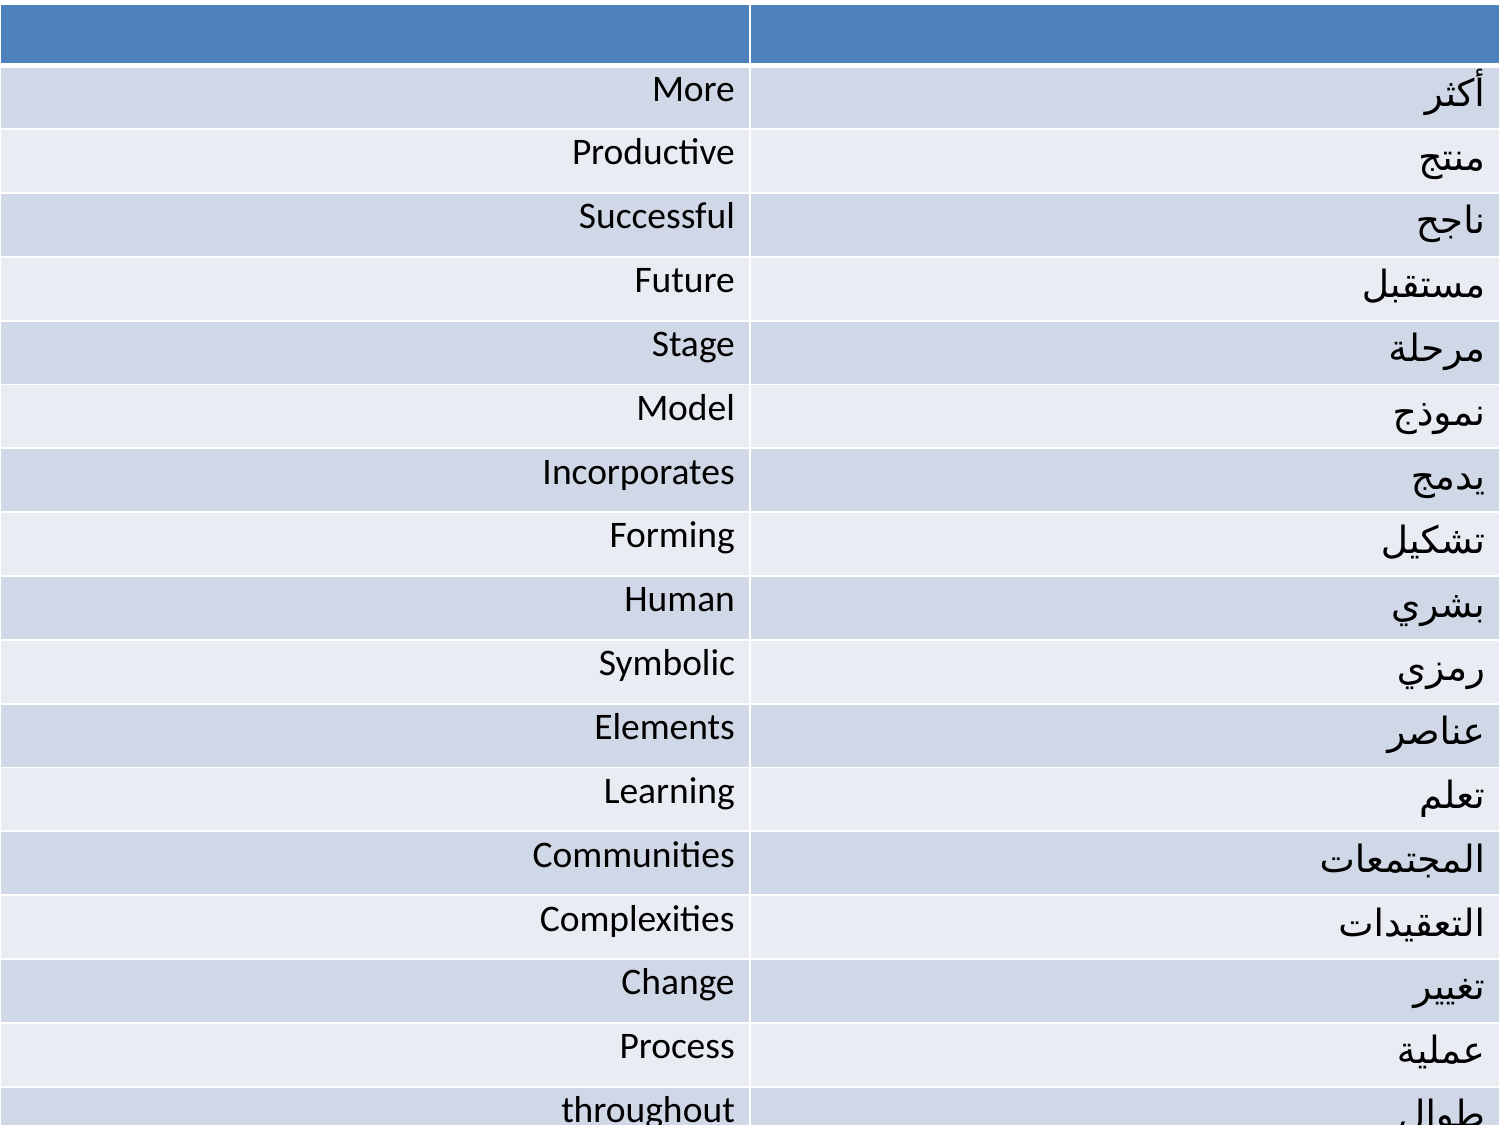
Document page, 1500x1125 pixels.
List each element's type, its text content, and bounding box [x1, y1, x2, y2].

table_cell Learning [1, 768, 749, 830]
table_cell مستقبل [751, 258, 1499, 320]
table_cell Forming [1, 513, 749, 575]
table_cell Complexities [1, 896, 749, 958]
table_cell Human [1, 577, 749, 639]
table_cell طوال [751, 1088, 1499, 1125]
table_cell ناجح [751, 194, 1499, 256]
table_cell تعلم [751, 768, 1499, 830]
table_cell Successful [1, 194, 749, 256]
table_header [751, 5, 1499, 63]
table_cell Communities [1, 832, 749, 894]
table_cell Productive [1, 130, 749, 192]
table_header [1, 5, 749, 63]
table_cell يدمج [751, 449, 1499, 511]
table_cell تغيير [751, 960, 1499, 1022]
table_cell عملية [751, 1024, 1499, 1086]
table_cell بشري [751, 577, 1499, 639]
table_cell throughout [1, 1088, 749, 1125]
table_cell تشكيل [751, 513, 1499, 575]
table_cell More [1, 68, 749, 128]
table_cell Elements [1, 705, 749, 767]
table_cell Symbolic [1, 641, 749, 703]
table_cell Incorporates [1, 449, 749, 511]
table_cell مرحلة [751, 322, 1499, 384]
table_cell نموذج [751, 385, 1499, 447]
table_cell رمزي [751, 641, 1499, 703]
table_cell Stage [1, 322, 749, 384]
table_cell Process [1, 1024, 749, 1086]
table_cell عناصر [751, 705, 1499, 767]
table_cell التعقيدات [751, 896, 1499, 958]
table_cell Model [1, 385, 749, 447]
table_cell منتج [751, 130, 1499, 192]
table_cell المجتمعات [751, 832, 1499, 894]
table_cell Change [1, 960, 749, 1022]
table_cell Future [1, 258, 749, 320]
table_cell أكثر [751, 68, 1499, 128]
